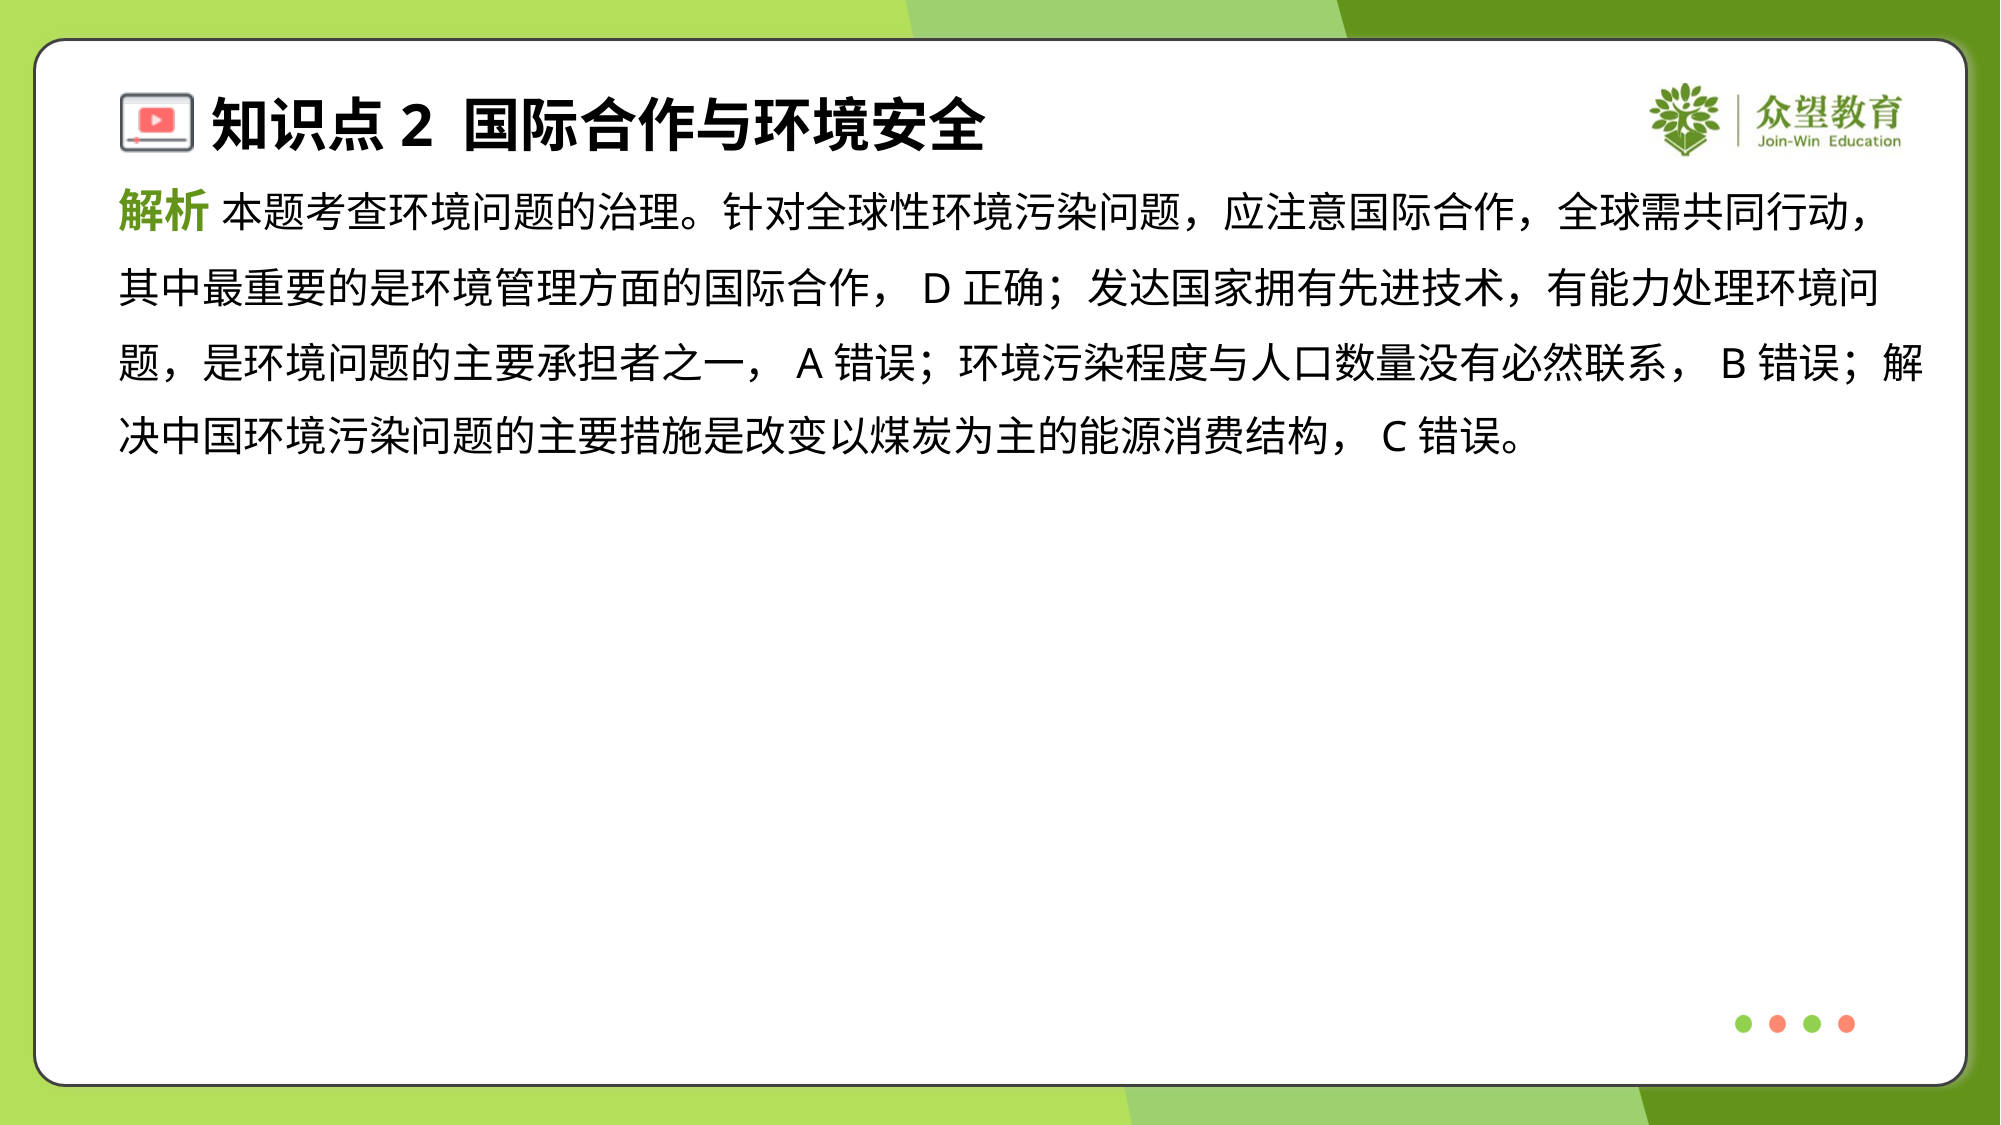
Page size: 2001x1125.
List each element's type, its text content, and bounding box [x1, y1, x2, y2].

text_box 解析 本题考查环境问题的治理。针对全球性环境污染问题，应注意国际合作，全球需共同行动， 其中最重要的是环境管理方面的国际合作，D正确；发达国家拥有先进技术，有能力处理环境问 题，是环境问题的主要承担者之一，A错误；环境污染程度与人口数量没有必然联系，B错误；解 决中国环境污染问题的主要措施是改变以煤炭为主的能源消费结构，C错误。 [118, 159, 1883, 452]
picture [0, 0, 2000, 1125]
